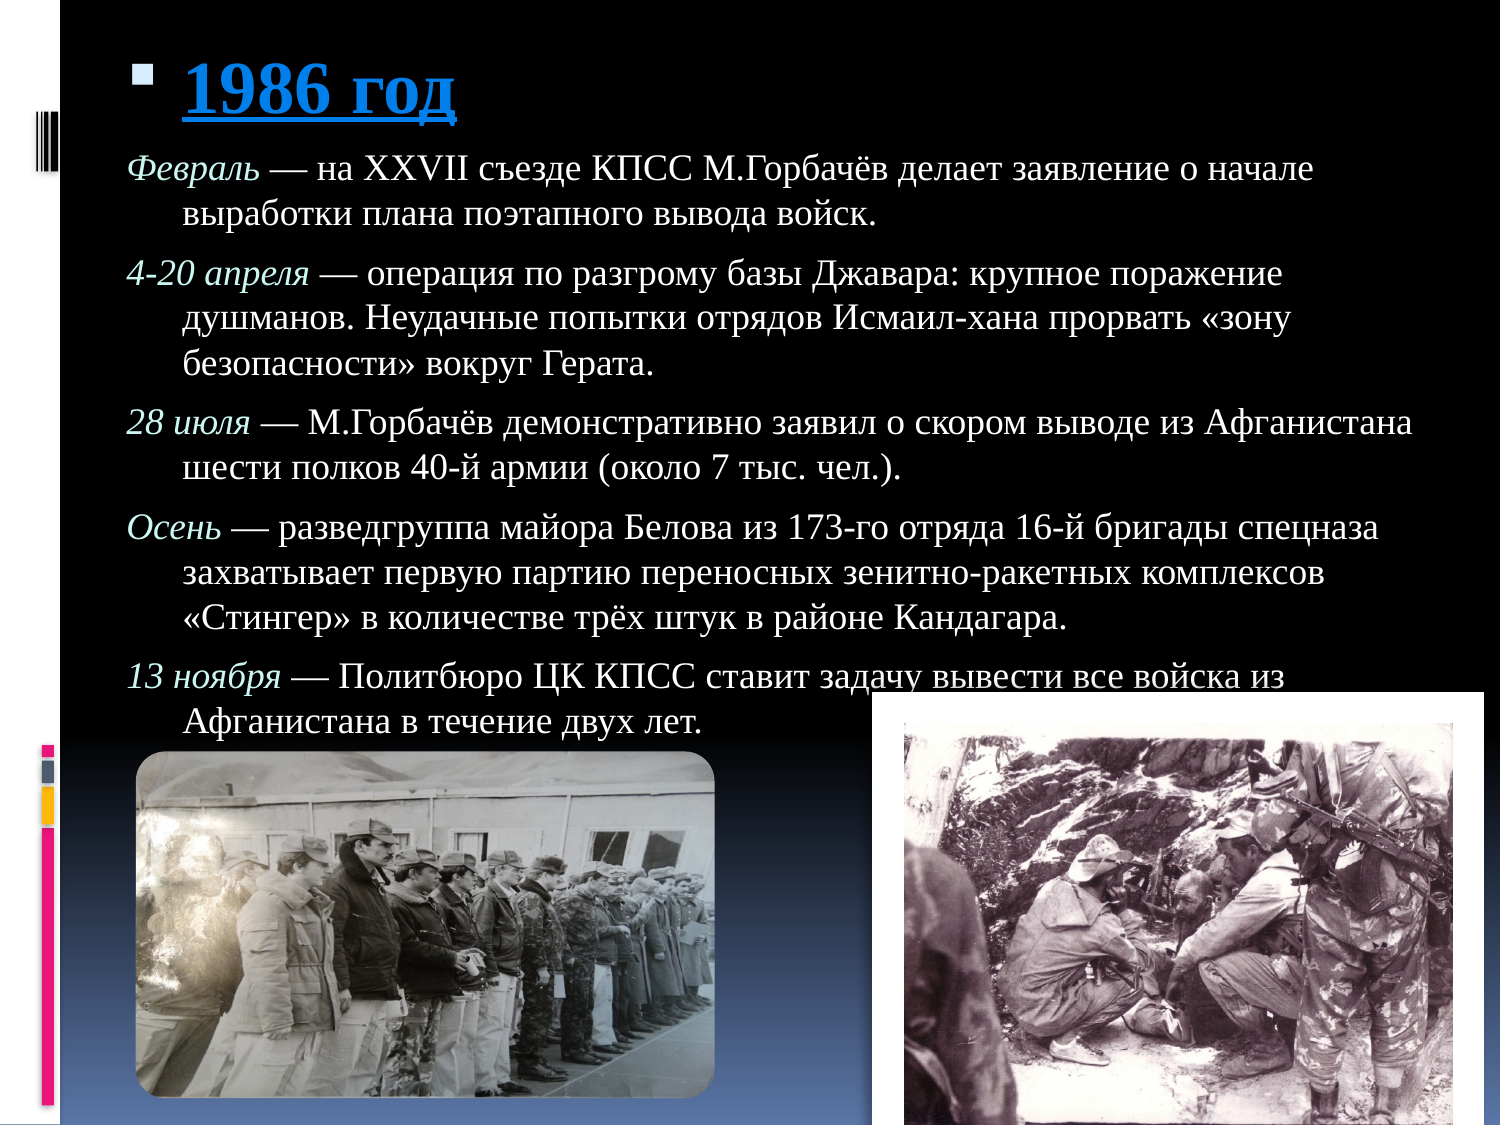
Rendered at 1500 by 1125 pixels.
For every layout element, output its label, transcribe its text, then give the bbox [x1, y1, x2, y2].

list 1986 год Февраль — на XXVII съезде КПСС М.Горбачёв делает заявление о начале выработки плана поэтапного вывода войск. 4-20 апреля — операция по разгрому базы Джавара: крупное поражение душманов. Неудачные попытки отрядов Исмаил-хана прорвать «зону безопасности» вокруг Герата. 28 июля — М.Горбачёв демонстративно заявил о скором выводе из Афганистана шести полков 40-й армии (около 7 тыс. чел.). Осень — разведгруппа майора Белова из 173-го отряда 16-й бригады спецназа захватывает первую партию переносных зенитно-ракетных комплексов «Стингер» в количестве трёх штук в районе Кандагара. 13 ноября — Политбюро ЦК КПСС ставит задачу вывести все войска из Афганистана в течение двух лет. [100, 30, 1447, 1083]
picture [903, 722, 1454, 1125]
picture [135, 750, 715, 1099]
